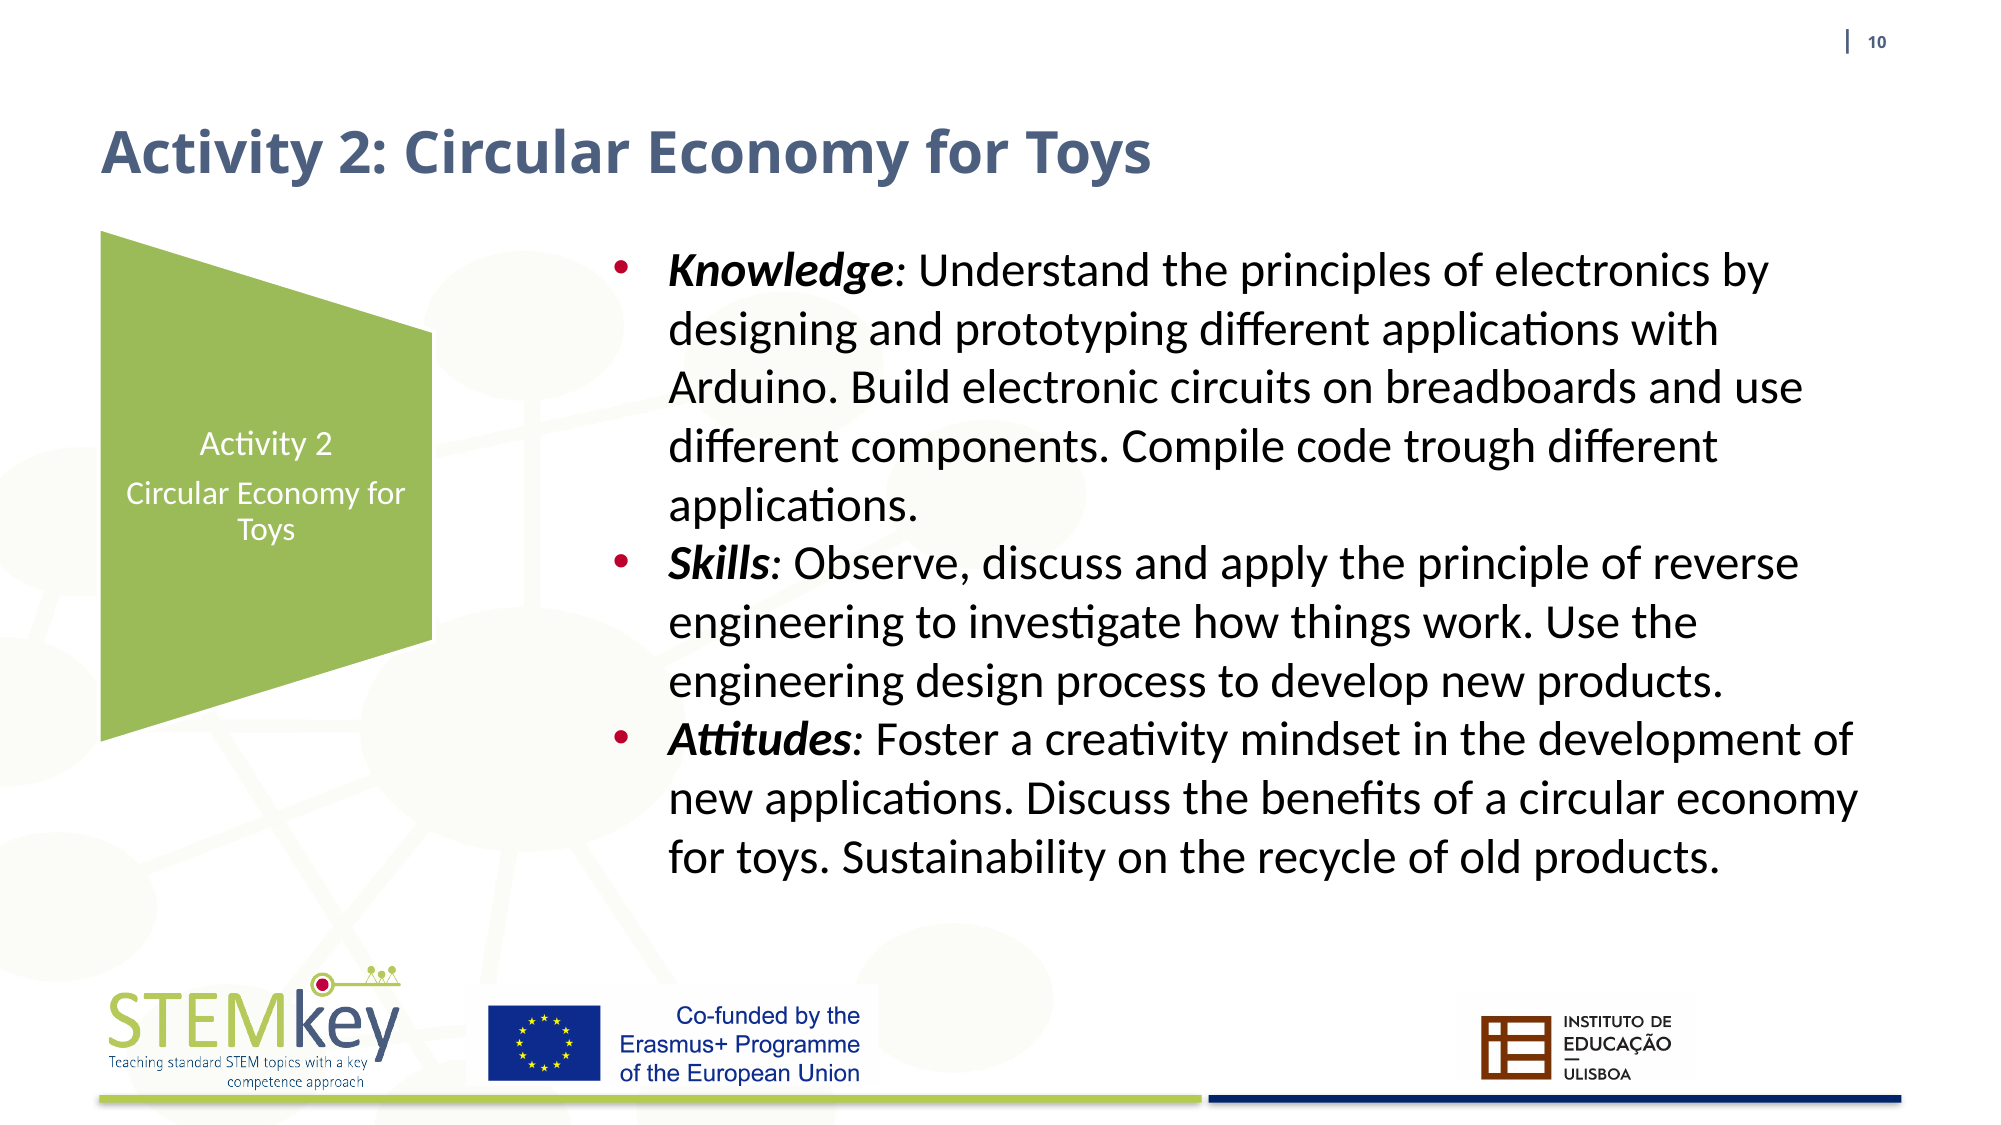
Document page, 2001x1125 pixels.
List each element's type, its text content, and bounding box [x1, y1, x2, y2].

text_box Knowledge: Understand the principles of electronics by designing and prototyping different applications with Arduino. Build electronic circuits on breadboards and use different components. Compile code trough different applications. Skills: Observe, discuss and apply the principle of reverse engineering to investigate how things work. Use the engineering design process to develop new products. Attitudes: Foster a creativity mindset in the development of new applications. Discuss the benefits of a circular economy for toys. Sustainability on the recycle of old products. [597, 230, 1902, 895]
picture [1457, 991, 1695, 1080]
title Activity 2: Circular Economy for Toys [86, 97, 1641, 204]
picture [99, 959, 404, 1095]
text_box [98, 227, 435, 745]
slide_number | 10 [1772, 9, 1902, 69]
picture [465, 984, 879, 1086]
